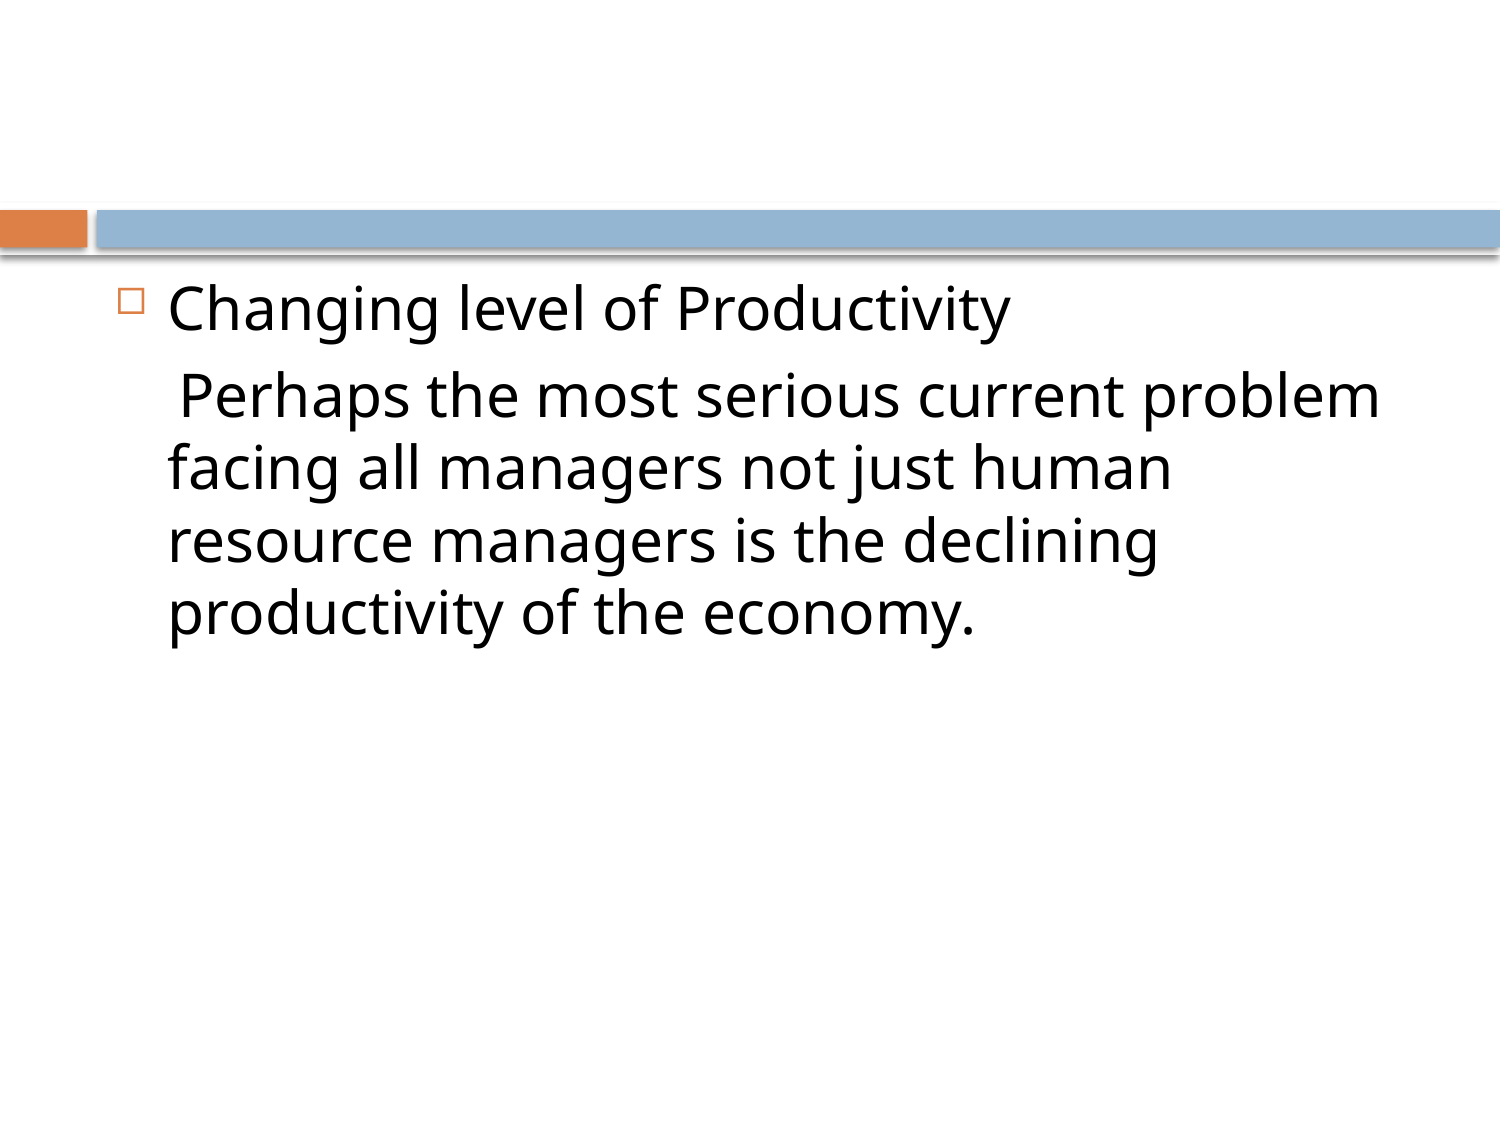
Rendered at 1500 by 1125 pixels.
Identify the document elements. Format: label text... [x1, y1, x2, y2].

list Changing level of Productivity Perhaps the most serious current problem facing all managers not just human resource managers is the declining productivity of the economy. [100, 262, 1438, 1000]
